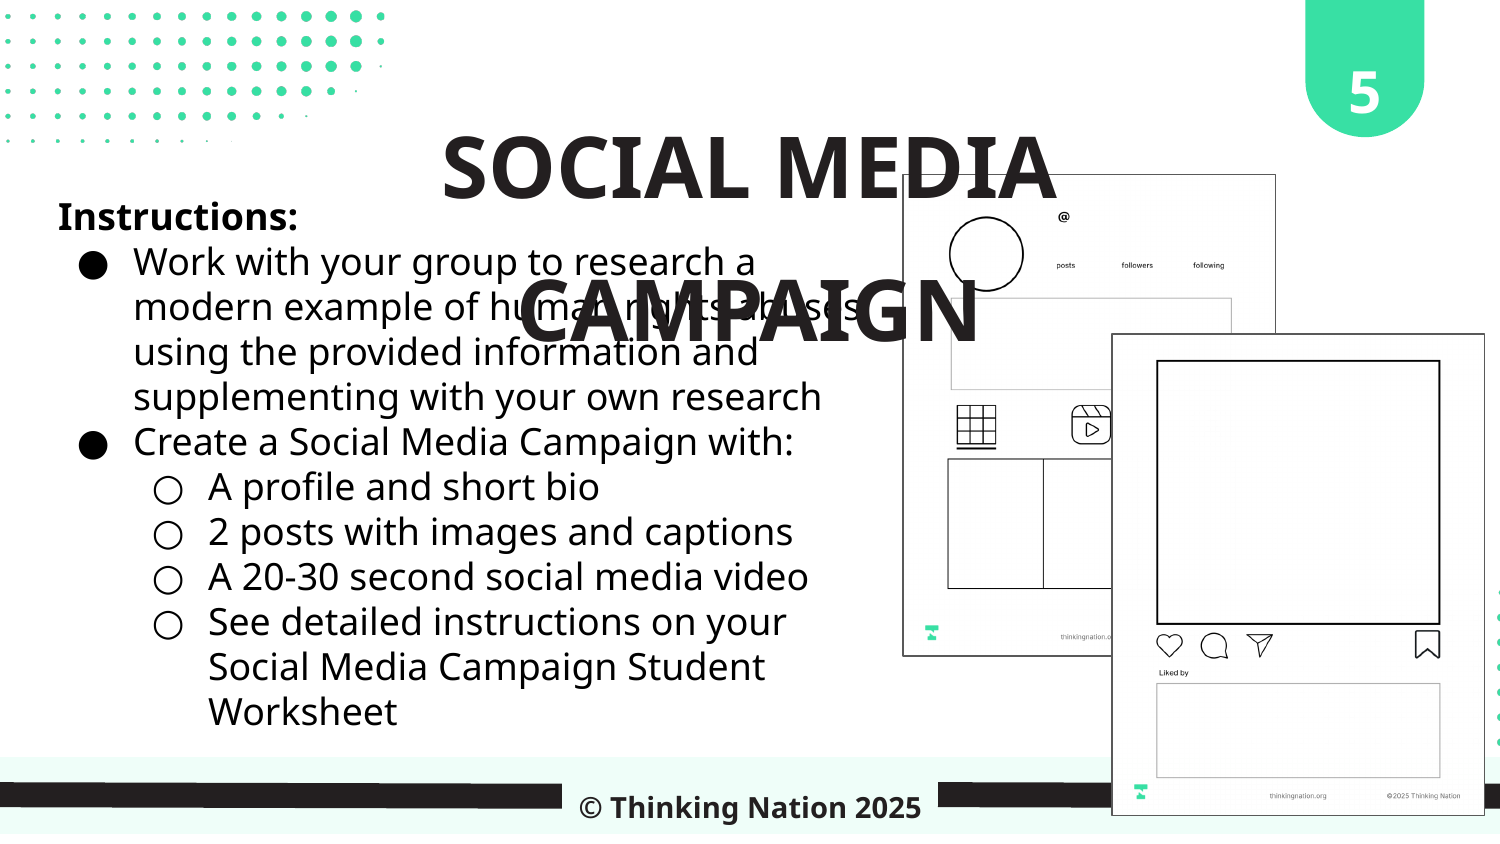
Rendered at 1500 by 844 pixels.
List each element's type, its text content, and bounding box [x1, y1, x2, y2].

text_box SOCIAL MEDIA CAMPAIGN [209, 71, 1291, 359]
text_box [0, 756, 1500, 835]
text_box Instructions: Work with your group to research a modern example of human rights abuses using the provided information and supplementing with your own research Create a Social Media Campaign with: A profile and short bio 2 posts with images and captions A 20-30 second social media video See detailed instructions on your Social Media Campaign Student Worksheet [58, 193, 892, 734]
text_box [1300, 0, 1430, 138]
text_box [1488, 590, 1500, 755]
text_box [0, 0, 385, 144]
picture [903, 175, 1484, 815]
